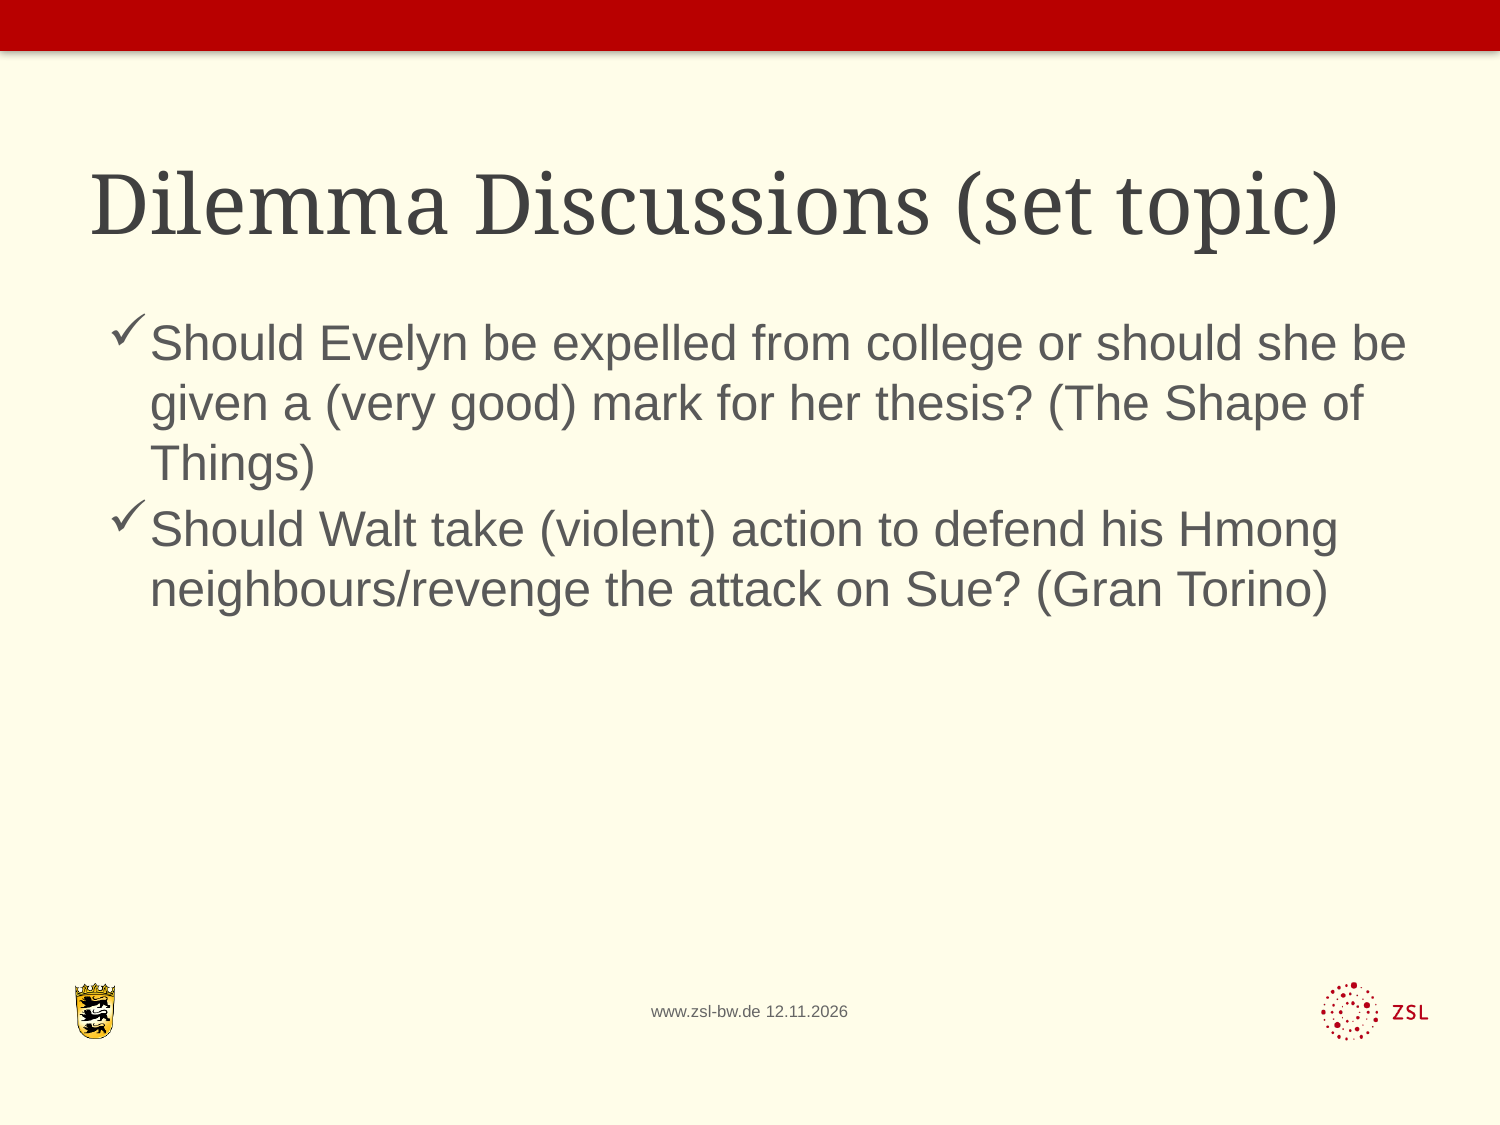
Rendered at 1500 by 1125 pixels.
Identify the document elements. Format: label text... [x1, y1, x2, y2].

picture [73, 981, 117, 1041]
title Dilemma Discussions (set topic) [75, 113, 1425, 289]
list Should Evelyn be expelled from college or should she be given a (very good) mark for her thesis? (The Shape of Things) Should Walt take (violent) action to defend his Hmong neighbours/revenge the attack on Sue? (Gran Torino) [75, 302, 1425, 965]
picture [1320, 981, 1429, 1041]
